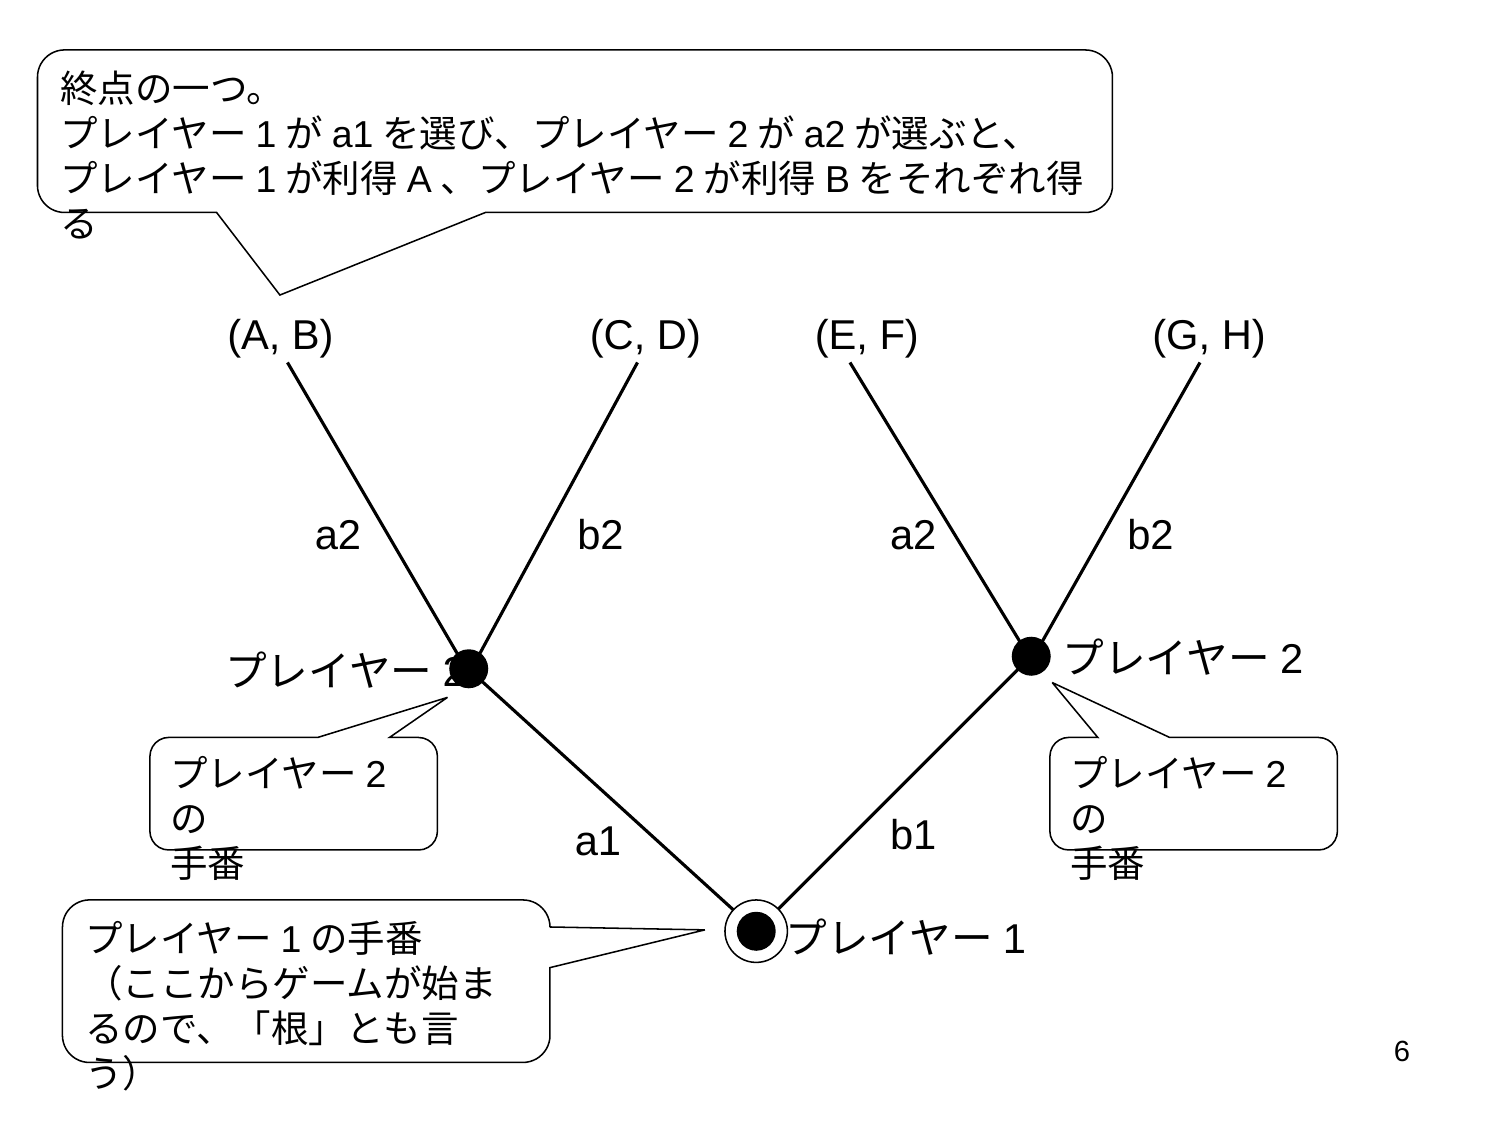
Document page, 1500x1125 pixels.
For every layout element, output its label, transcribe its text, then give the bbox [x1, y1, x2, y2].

text_box プレイヤー1の手番 （ここからゲームが始まるので、「根」とも言う） [62, 899, 705, 1063]
text_box プレイヤー2の 手番 [1049, 682, 1338, 850]
text_box b2 [562, 500, 639, 565]
text_box b2 [1112, 500, 1189, 565]
text_box b1 [875, 800, 952, 865]
text_box a1 [560, 805, 637, 871]
text_box (G, H) [1137, 299, 1281, 365]
text_box a2 [875, 500, 952, 565]
text_box [481, 654, 488, 683]
text_box a2 [300, 500, 377, 565]
text_box プレイヤー2 [1047, 624, 1319, 690]
slide_number 6 [1074, 1024, 1426, 1103]
text_box [724, 899, 788, 963]
text_box プレイヤー2の 手番 [149, 697, 448, 850]
text_box (E, F) [800, 299, 935, 365]
text_box プレイヤー2 [210, 637, 481, 703]
text_box (C, D) [574, 299, 717, 365]
text_box (A, B) [212, 299, 349, 365]
text_box [1012, 637, 1047, 676]
text_box プレイヤー1 [770, 904, 1041, 970]
text_box [737, 912, 775, 951]
text_box 終点の一つ。 プレイヤー1がa1を選び、プレイヤー2がa2が選ぶと、 プレイヤー1が利得A、プレイヤー2が利得Bをそれぞれ得る [37, 49, 1113, 296]
